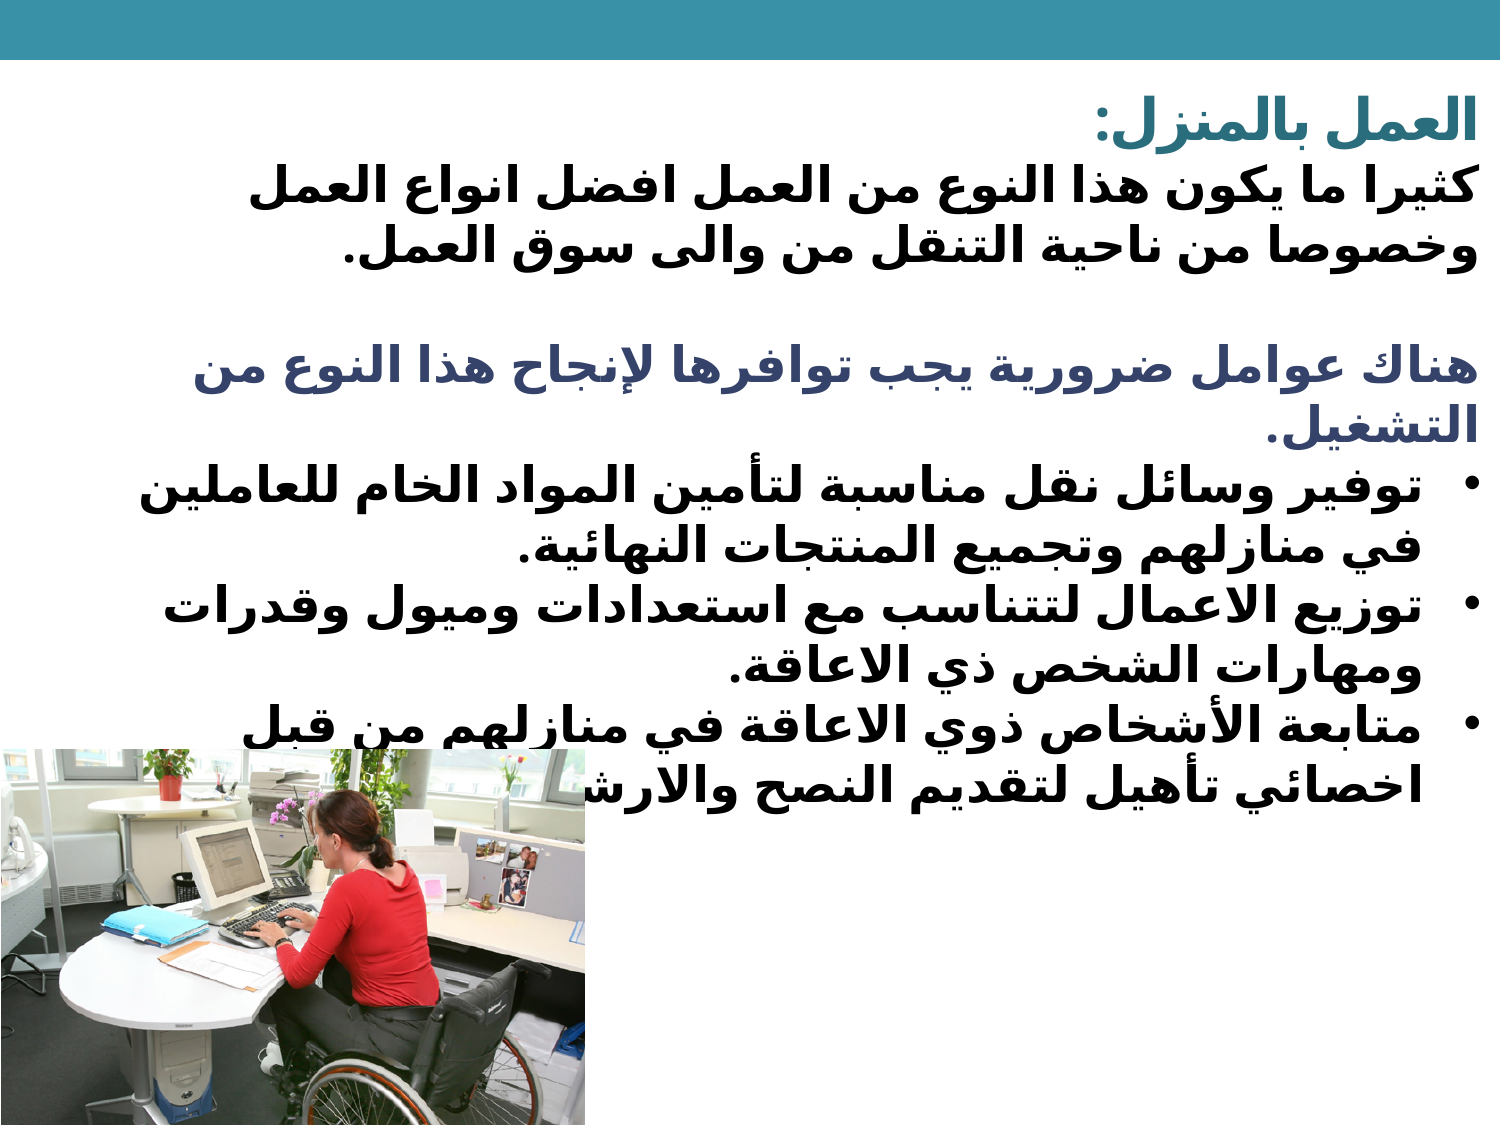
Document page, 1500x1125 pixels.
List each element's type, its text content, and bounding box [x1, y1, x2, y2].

text_box العمل بالمنزل: كثيرا ما يكون هذا النوع من العمل افضل انواع العمل وخصوصا من ناحية التنقل من والى سوق العمل. هناك عوامل ضرورية يجب توافرها لإنجاح هذا النوع من التشغيل. توفير وسائل نقل مناسبة لتأمين المواد الخام للعاملين في منازلهم وتجميع المنتجات النهائية. توزيع الاعمال لتتناسب مع استعدادات وميول وقدرات ومهارات الشخص ذي الاعاقة. متابعة الأشخاص ذوي الاعاقة في منازلهم من قبل اخصائي تأهيل لتقديم النصح والارشاد. [95, 75, 1496, 820]
picture [0, 749, 586, 1125]
